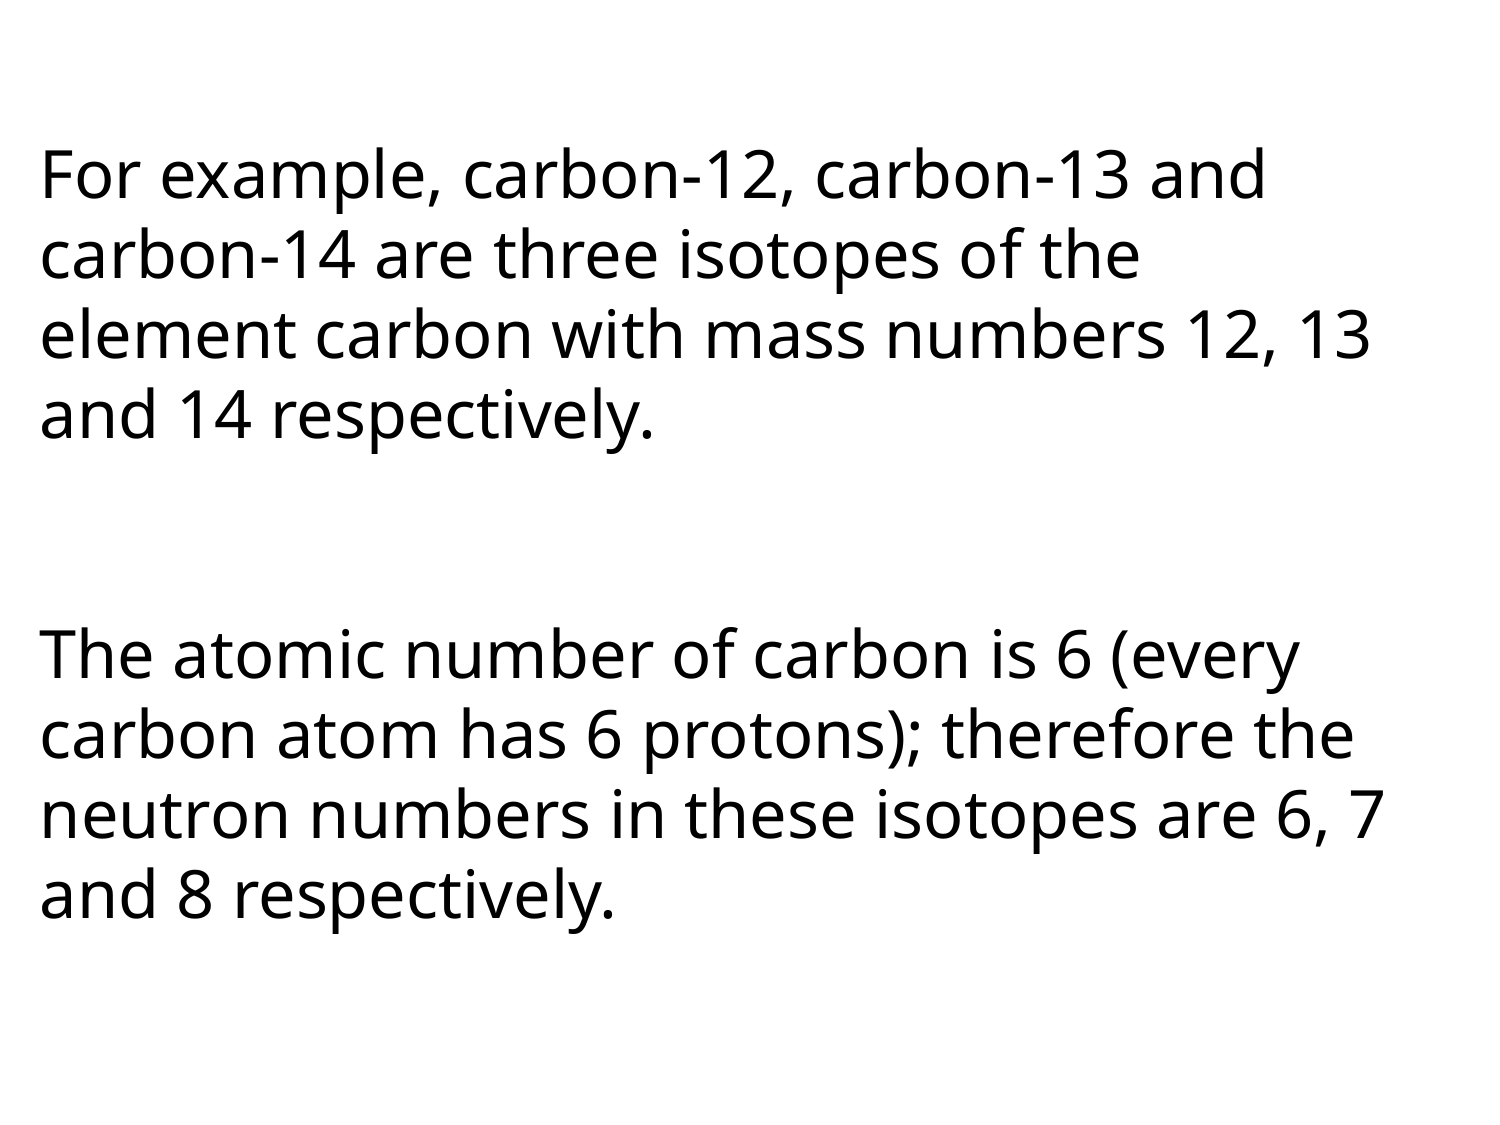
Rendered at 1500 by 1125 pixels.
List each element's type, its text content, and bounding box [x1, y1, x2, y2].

text_box For example, carbon-12, carbon-13 and carbon-14 are three isotopes of the element carbon with mass numbers 12, 13 and 14 respectively. The atomic number of carbon is 6 (every carbon atom has 6 protons); therefore the neutron numbers in these isotopes are 6, 7 and 8 respectively. [24, 124, 1425, 940]
